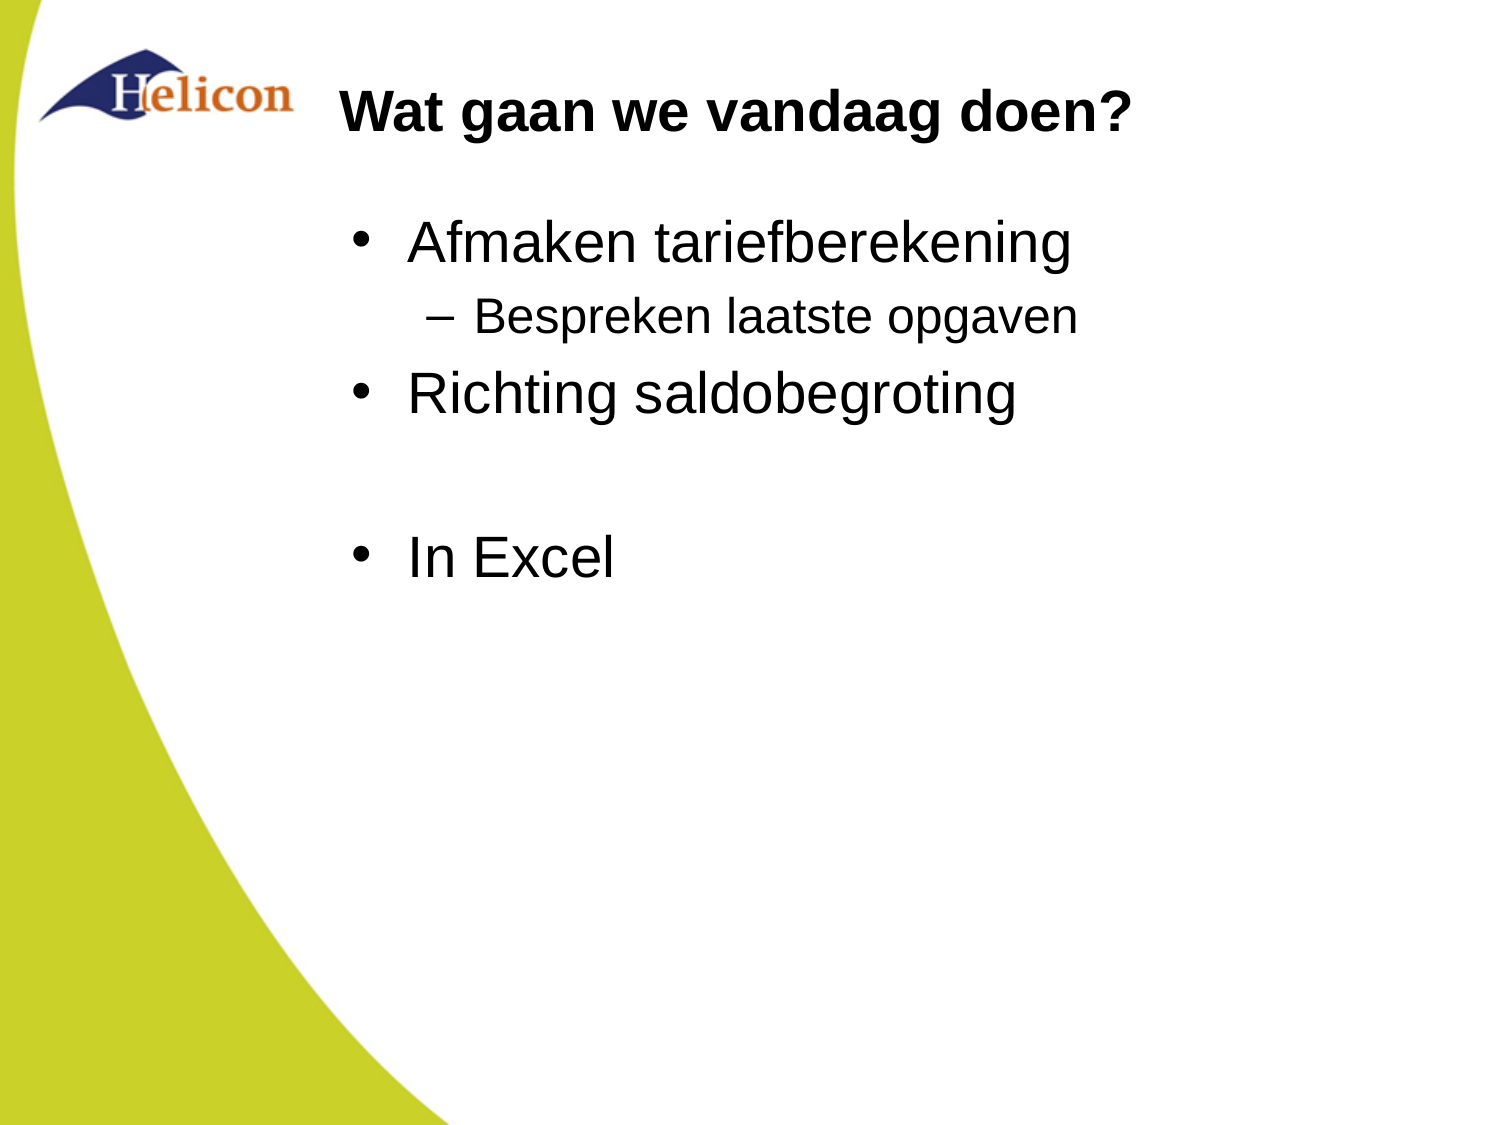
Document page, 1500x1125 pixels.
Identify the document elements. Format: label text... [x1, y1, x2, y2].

title Wat gaan we vandaag doen? [324, 54, 1415, 161]
picture [0, 0, 1500, 1125]
list Afmaken tariefberekening Bespreken laatste opgaven Richting saldobegroting In Excel [336, 196, 1425, 1005]
